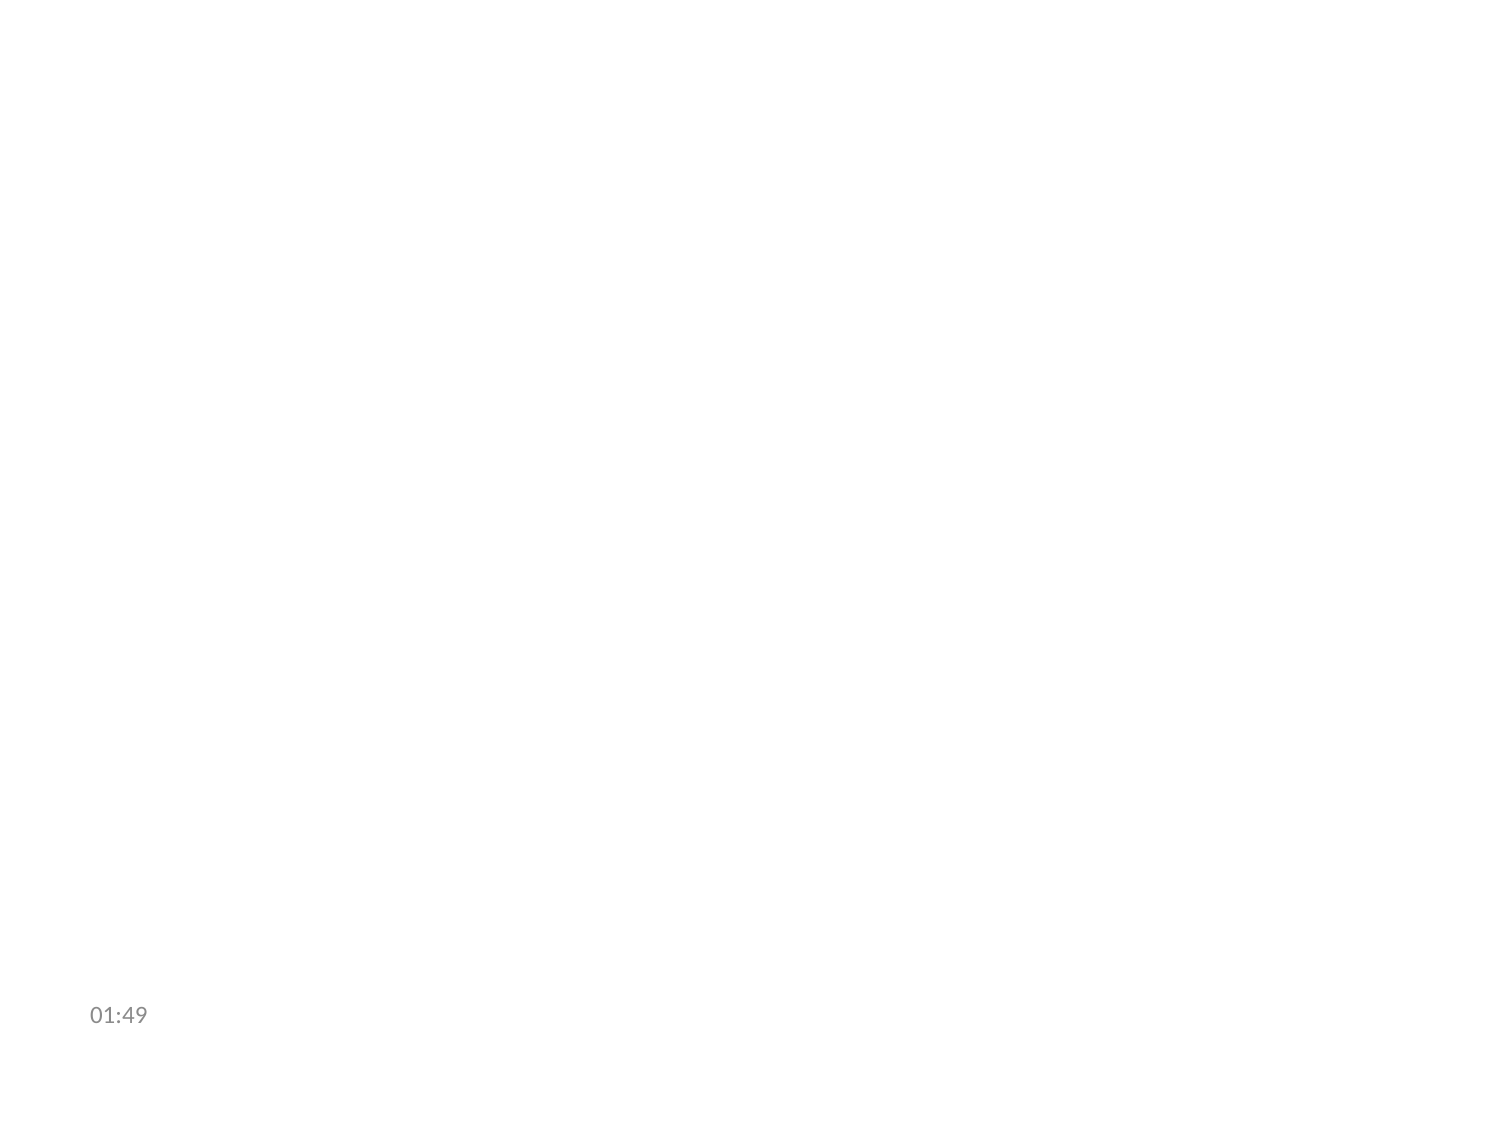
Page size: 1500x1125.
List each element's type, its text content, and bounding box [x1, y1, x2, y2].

text_box 15:35 [75, 983, 425, 1044]
